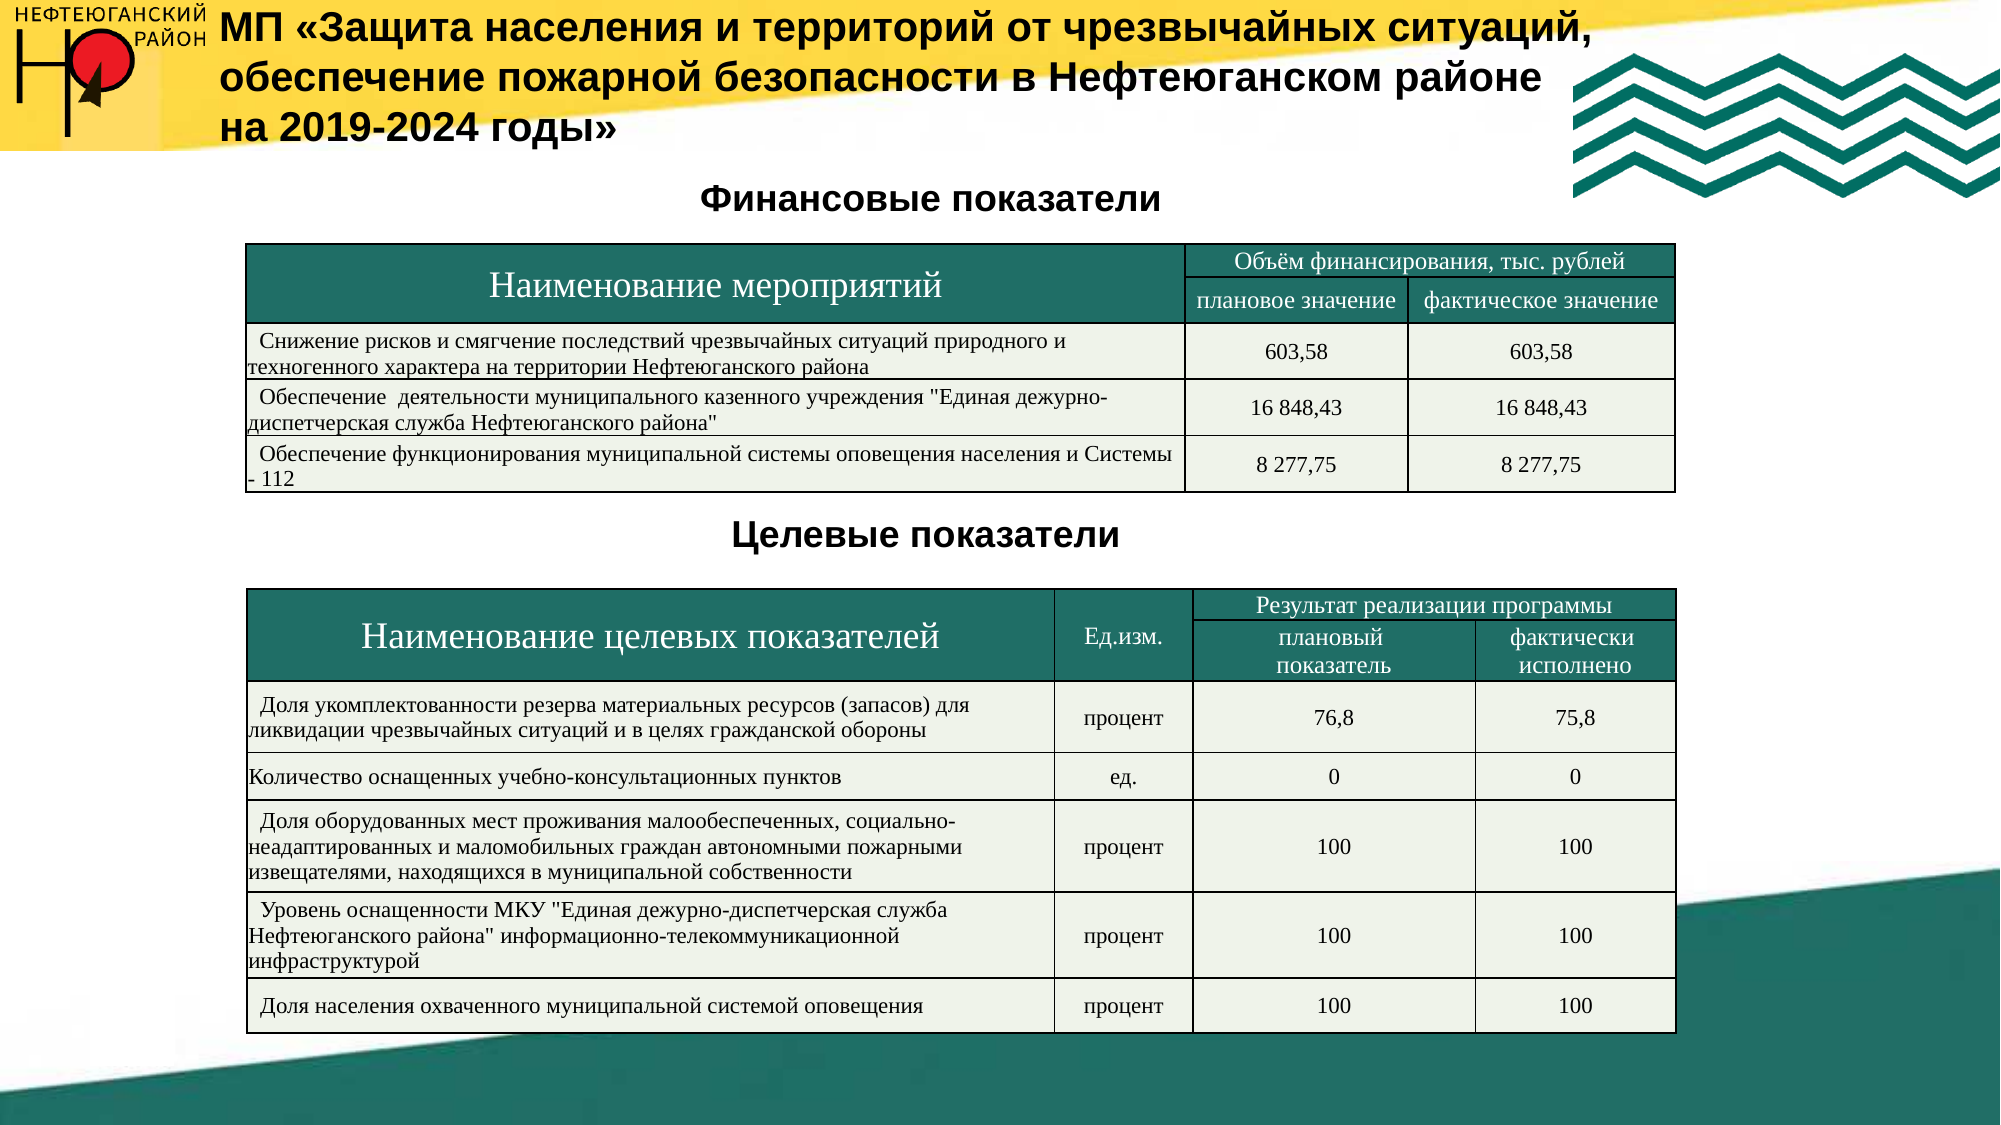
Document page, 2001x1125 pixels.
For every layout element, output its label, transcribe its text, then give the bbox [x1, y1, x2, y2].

table_header Объём финансирования, тыс. рублей [1186, 245, 1674, 276]
table_header Наименование целевых показателей [248, 590, 1054, 680]
table_cell 16 848,43 [1409, 380, 1674, 435]
text_box Финансовые показатели [685, 166, 1177, 227]
table_header Ед.изм. [1055, 590, 1192, 680]
table_header Результат реализации программы [1194, 590, 1675, 619]
table_cell 76,8 [1194, 682, 1475, 725]
table_cell фактическое значение [1409, 278, 1674, 322]
table_cell плановое значение [1186, 278, 1407, 322]
table_cell процент [1055, 682, 1192, 725]
table_cell 75,8 [1476, 682, 1675, 725]
table_cell 8 277,75 [1409, 436, 1674, 491]
text_box Целевые показатели [716, 502, 1146, 562]
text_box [0, 727, 2000, 1125]
table_cell 603,58 [1409, 324, 1674, 378]
table_cell Обеспечение деятельности муниципального казенного учреждения "Единая дежурно-диспетчерская служба Нефтеюганского района" [247, 380, 1184, 435]
table_cell фактически исполнено [1476, 621, 1675, 680]
table_cell 16 848,43 [1186, 380, 1407, 435]
table_cell плановый показатель [1194, 621, 1475, 680]
table_cell Доля укомплектованности резерва материальных ресурсов (запасов) для ликвидации чрезвычайных ситуаций и в целях гражданской обороны [248, 682, 1054, 725]
table_cell Обеспечение функционирования муниципальной системы оповещения населения и Системы - 112 [247, 436, 1184, 491]
table_cell 603,58 [1186, 324, 1407, 378]
picture [0, 0, 2000, 199]
table_header Наименование мероприятий [247, 245, 1184, 322]
table_cell Снижение рисков и смягчение последствий чрезвычайных ситуаций природного и техногенного характера на территории Нефтеюганского района [247, 324, 1184, 378]
table_cell 8 277,75 [1186, 436, 1407, 491]
